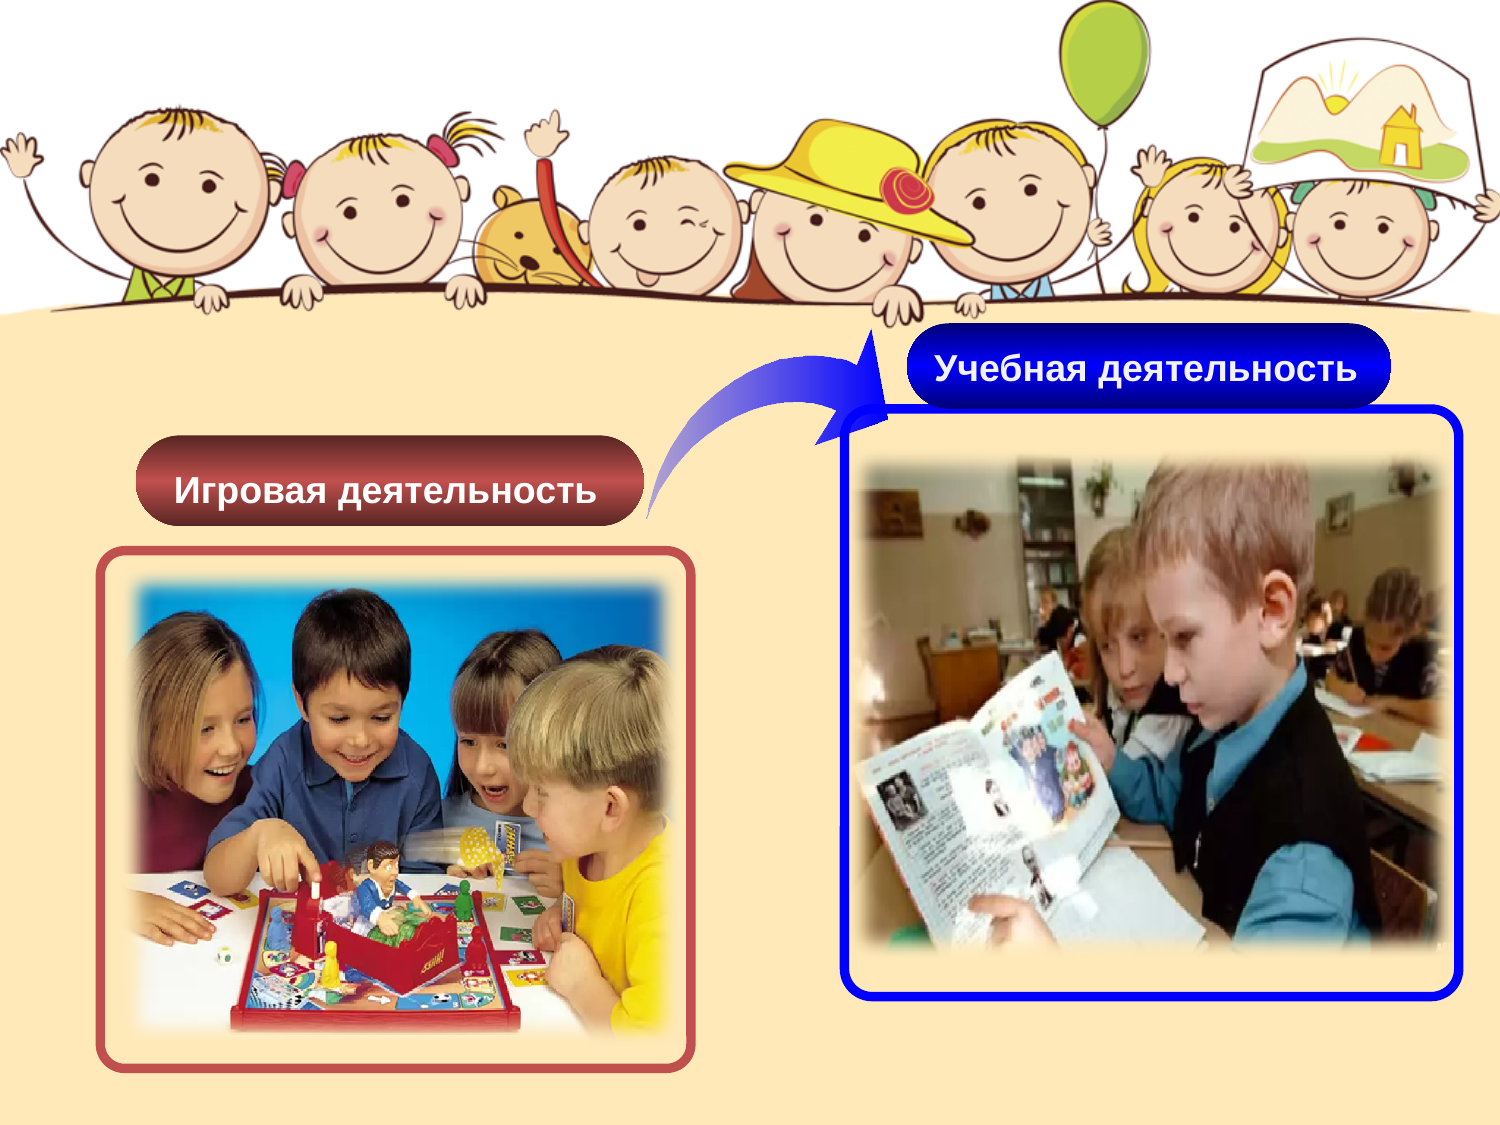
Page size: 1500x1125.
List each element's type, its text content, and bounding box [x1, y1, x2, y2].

text_box Учебная деятельность [906, 323, 1392, 409]
text_box Игровая деятельность [159, 458, 623, 519]
text_box [100, 550, 691, 1069]
text_box [646, 328, 885, 519]
slide_number [48, 1046, 399, 1107]
text_box [844, 964, 1459, 997]
text_box [135, 435, 644, 527]
text_box [844, 408, 1459, 448]
footer [512, 1042, 988, 1103]
picture [0, 0, 1500, 1125]
